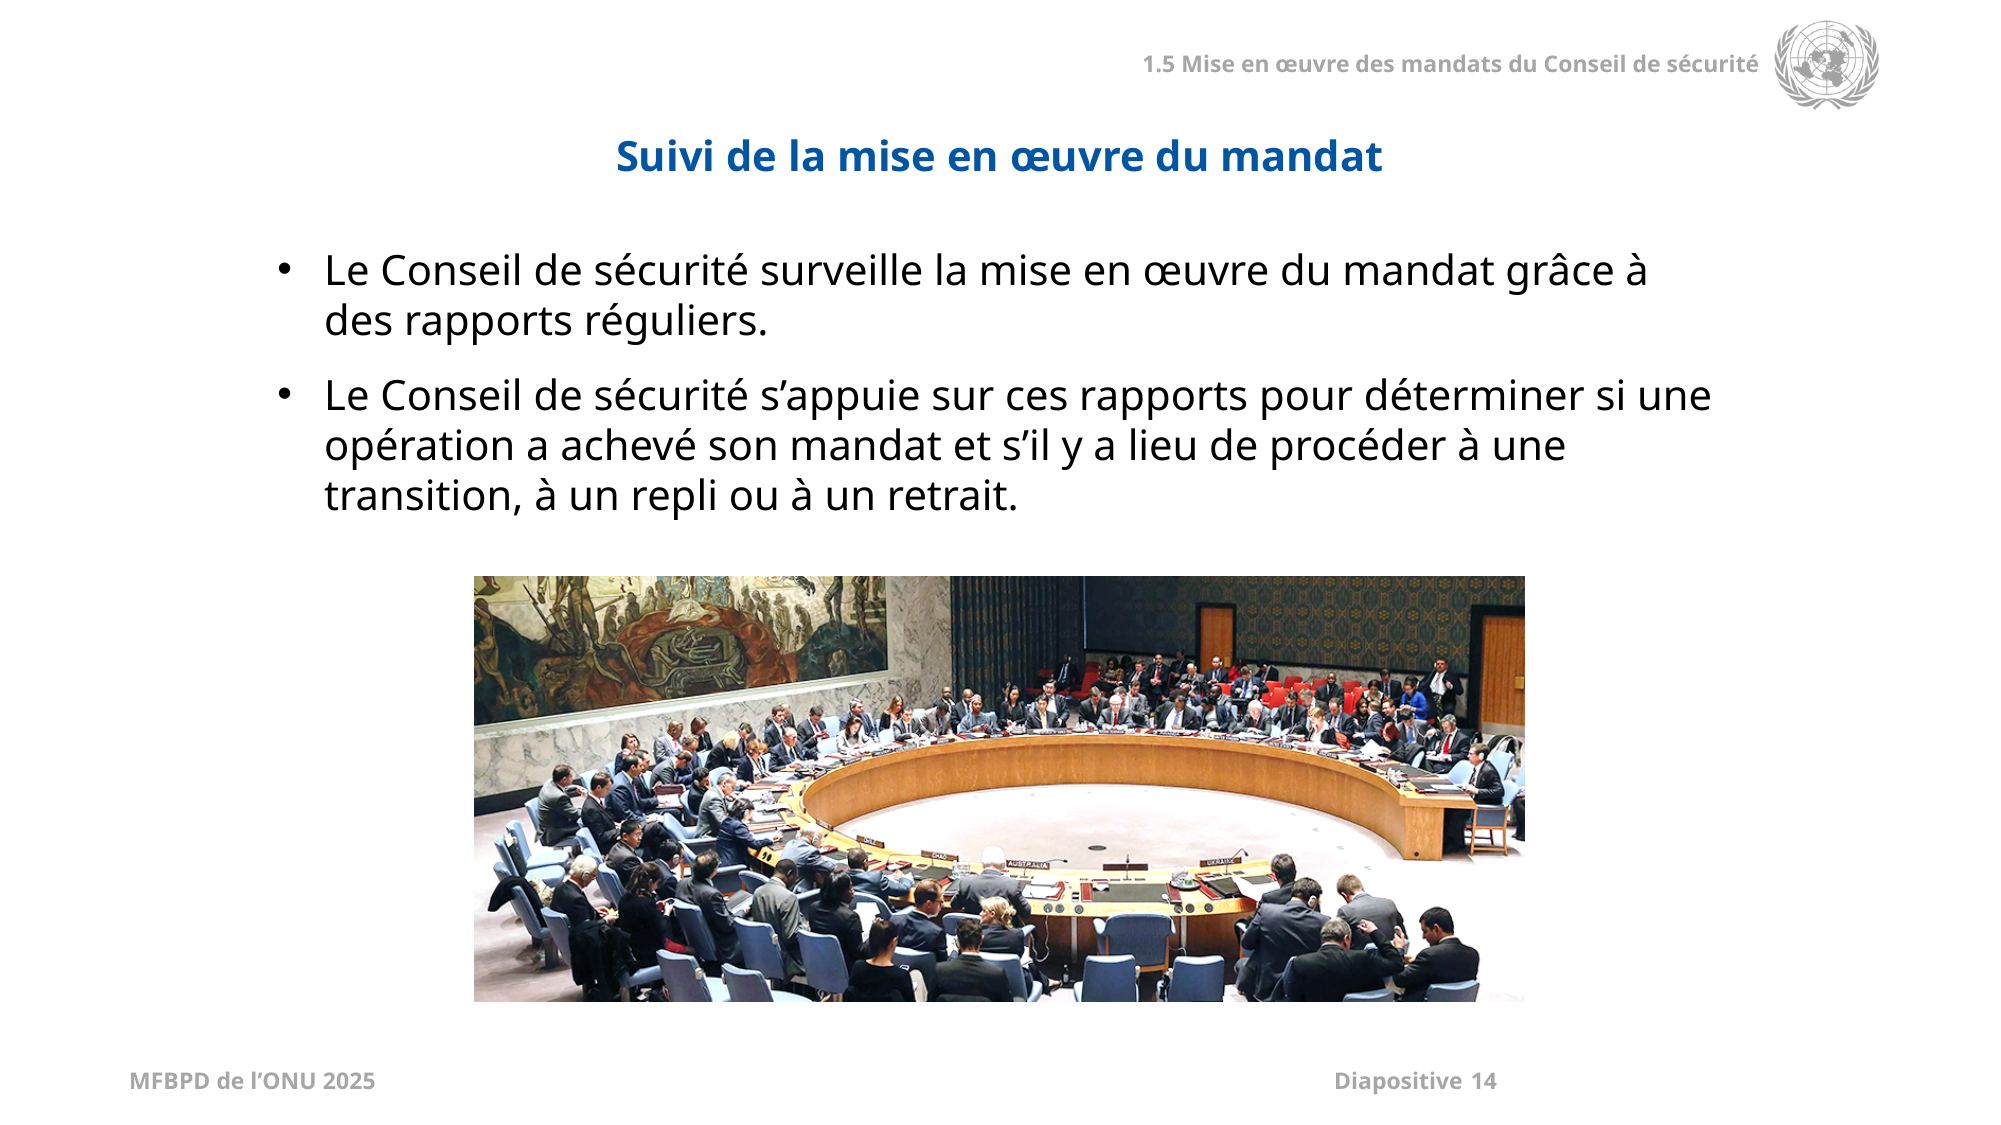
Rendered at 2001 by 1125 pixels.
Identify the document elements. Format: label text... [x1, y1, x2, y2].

text_box Suivi de la mise en œuvre du mandat [337, 122, 1662, 188]
picture [474, 576, 1525, 1003]
text_box Le Conseil de sécurité surveille la mise en œuvre du mandat grâce à des rapports réguliers. Le Conseil de sécurité s’appuie sur ces rapports pour déterminer si une opération a achevé son mandat et s’il y a lieu de procéder à une transition, à un repli ou à un retrait. [262, 235, 1739, 527]
